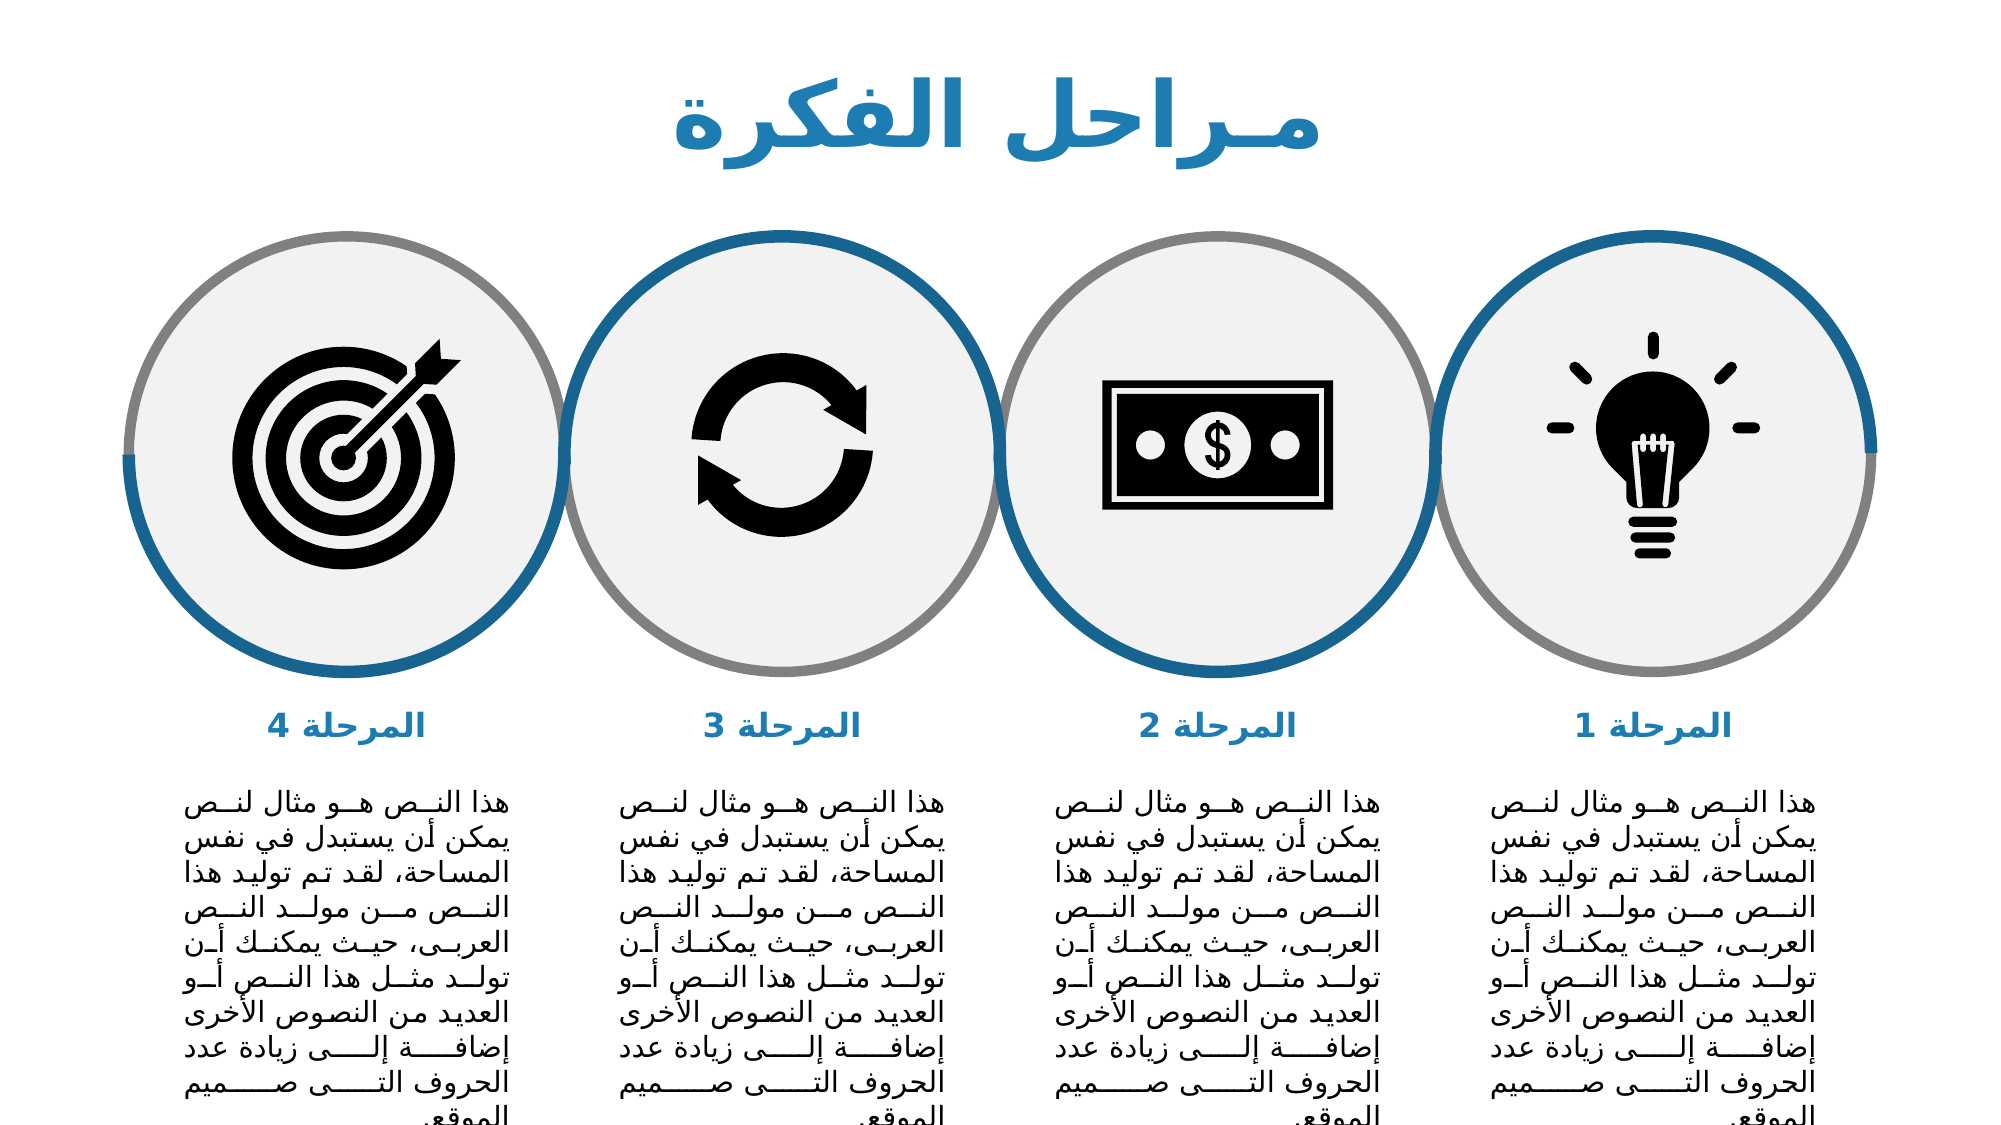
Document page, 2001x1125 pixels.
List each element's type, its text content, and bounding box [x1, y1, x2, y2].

text_box [564, 458, 1000, 673]
text_box [127, 235, 564, 465]
text_box [1627, 515, 1679, 528]
text_box [690, 352, 868, 443]
text_box [1101, 379, 1334, 511]
text_box [1731, 421, 1762, 435]
text_box [128, 454, 565, 673]
text_box [330, 336, 464, 472]
text_box [1629, 531, 1677, 544]
text_box [696, 447, 875, 538]
text_box مـراحل الفكرة [572, 58, 1427, 163]
text_box [231, 345, 456, 571]
text_box [1594, 370, 1711, 510]
text_box [1712, 360, 1739, 386]
text_box [1435, 446, 1873, 673]
text_box المرحلة 1 هذا النص هو مثال لنص يمكن أن يستبدل في نفس المساحة، لقد تم توليد هذا النص من مولد النص العربى، حيث يمكنك أن تولد مثل هذا النص أو العديد من النصوص الأخرى إضافة إلى زيادة عدد الحروف التى صميم الموقع. [1474, 728, 1832, 1109]
text_box [1545, 421, 1576, 435]
text_box [999, 454, 1436, 673]
text_box المرحلة 3 هذا النص هو مثال لنص يمكن أن يستبدل في نفس المساحة، لقد تم توليد هذا النص من مولد النص العربى، حيث يمكنك أن تولد مثل هذا النص أو العديد من النصوص الأخرى إضافة إلى زيادة عدد الحروف التى صميم الموقع. [603, 728, 961, 1109]
text_box [1568, 360, 1594, 386]
text_box المرحلة 4 هذا النص هو مثال لنص يمكن أن يستبدل في نفس المساحة، لقد تم توليد هذا النص من مولد النص العربى، حيث يمكنك أن تولد مثل هذا النص أو العديد من النصوص الأخرى إضافة إلى زيادة عدد الحروف التى صميم الموقع. [167, 728, 526, 1109]
text_box [707, 455, 841, 506]
text_box المرحلة 2 هذا النص هو مثال لنص يمكن أن يستبدل في نفس المساحة، لقد تم توليد هذا النص من مولد النص العربى، حيث يمكنك أن تولد مثل هذا النص أو العديد من النصوص الأخرى إضافة إلى زيادة عدد الحروف التى صميم الموقع. [1039, 728, 1397, 1109]
text_box [1434, 235, 1872, 465]
text_box [1000, 235, 1435, 455]
text_box [1646, 330, 1660, 361]
text_box [563, 235, 1001, 465]
text_box [1633, 547, 1673, 560]
